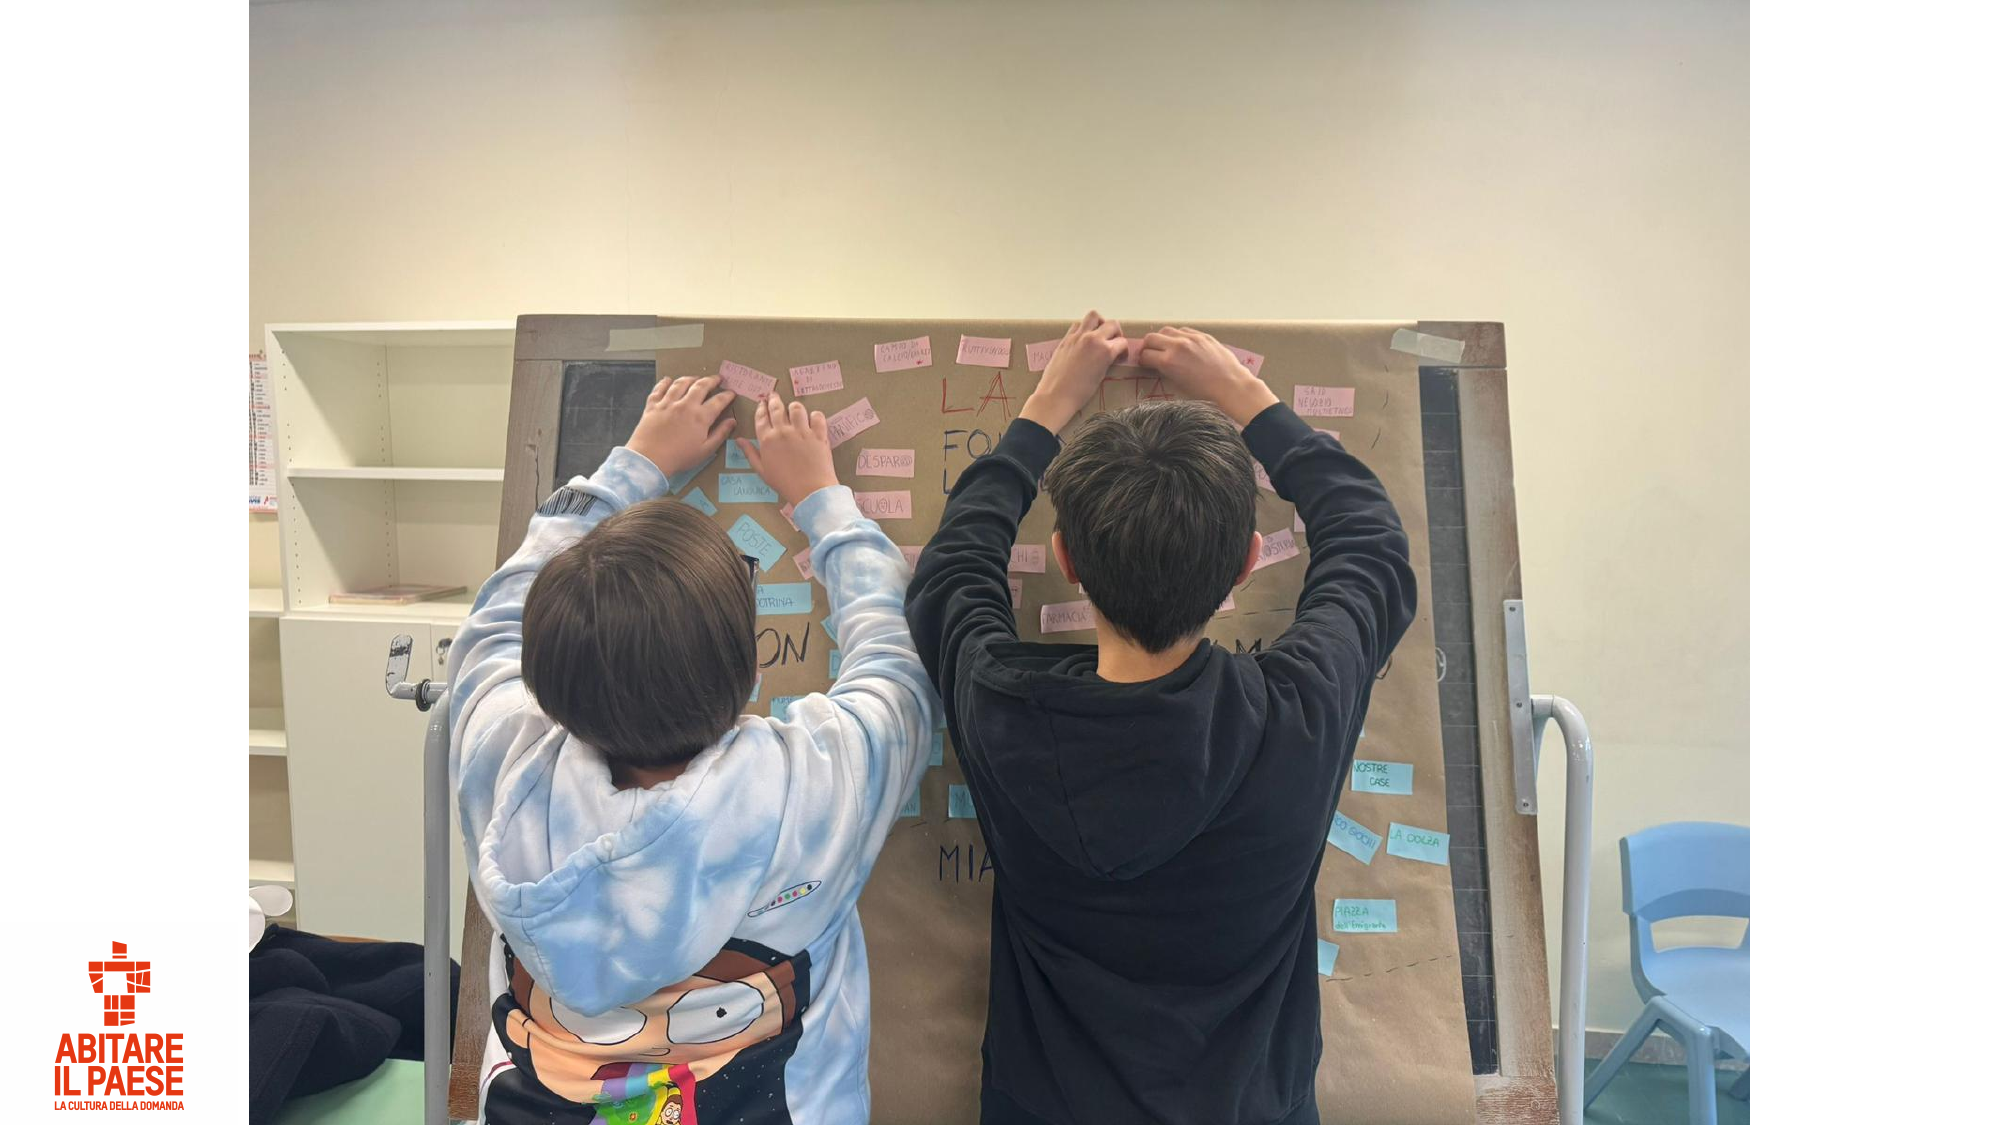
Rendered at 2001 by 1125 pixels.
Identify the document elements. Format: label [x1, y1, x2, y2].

picture [0, 922, 238, 1125]
picture [249, 0, 1751, 1125]
